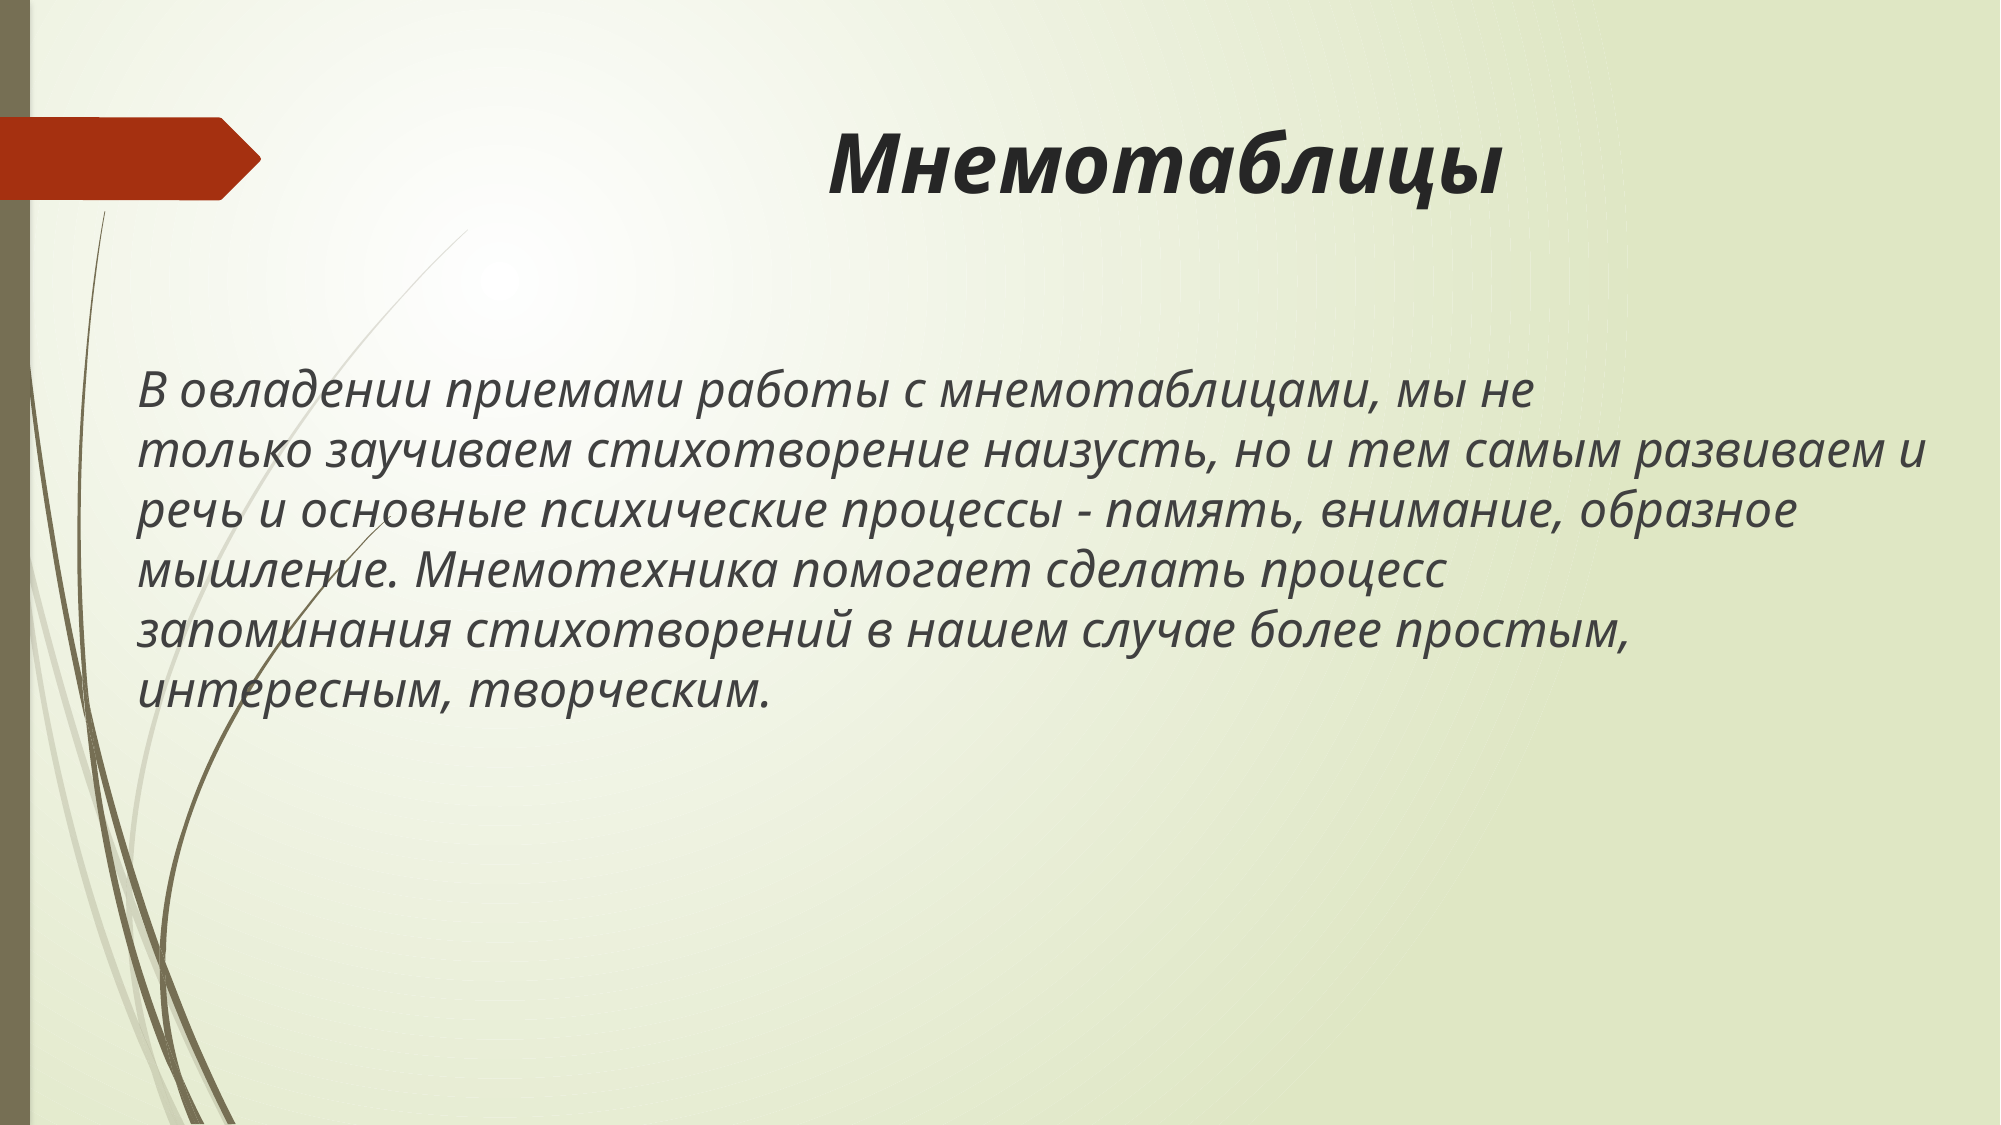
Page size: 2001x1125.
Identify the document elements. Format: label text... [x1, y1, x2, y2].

title Мнемотаблицы [425, 102, 1888, 313]
list В овладении приемами работы с мнемотаблицами, мы не только заучиваем стихотворение наизусть, но и тем самым развиваем и речь и основные психические процессы - память, внимание, образное мышление. Мнемотехника помогает сделать процесс запоминания стихотворений в нашем случае более простым, интересным, творческим. [122, 350, 1957, 970]
